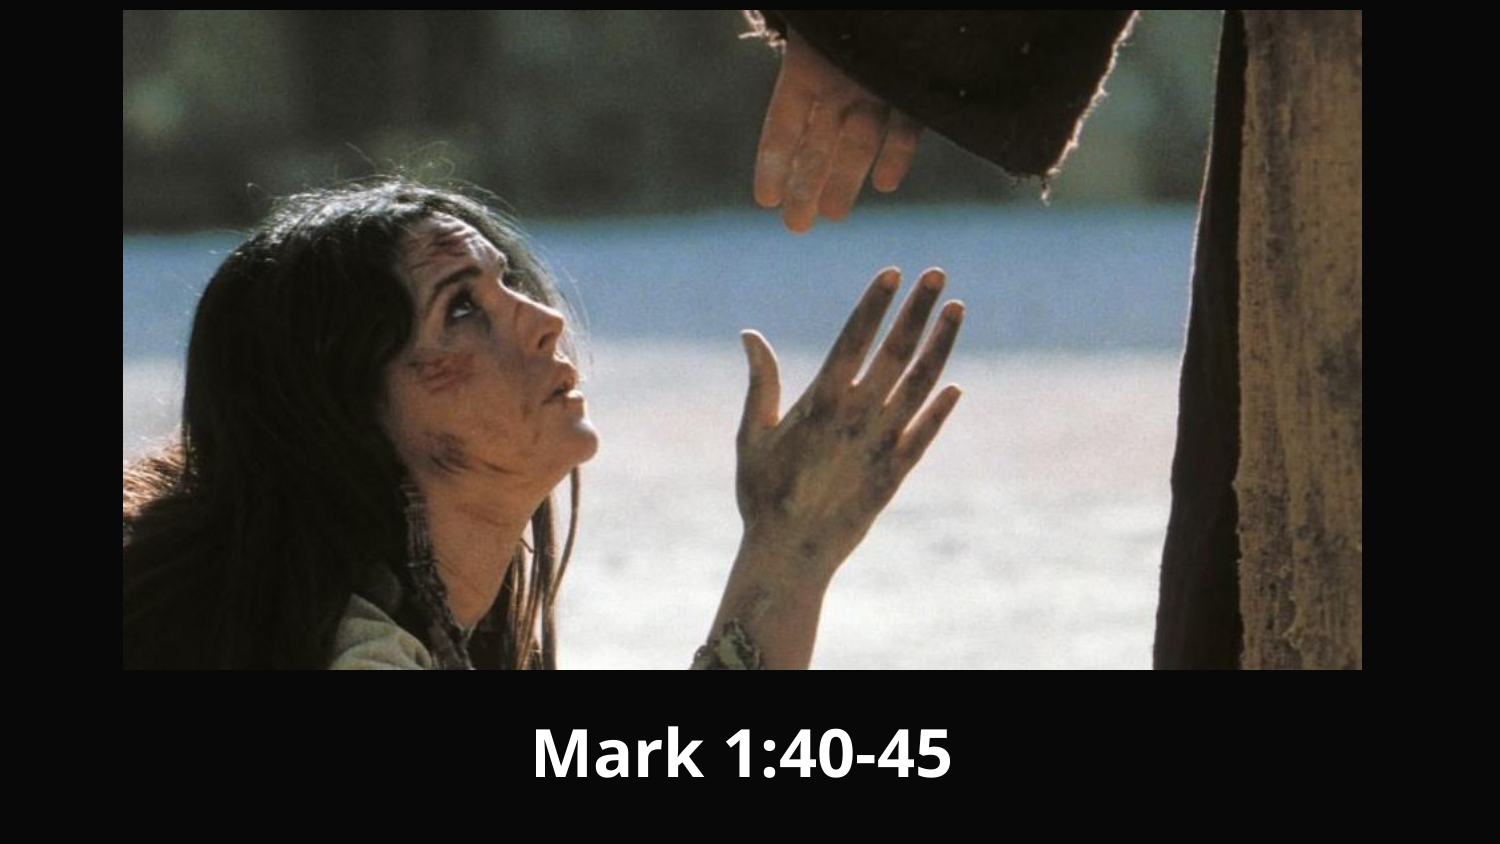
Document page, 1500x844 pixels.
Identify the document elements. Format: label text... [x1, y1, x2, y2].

text_box Mark 1:40-45 [128, 703, 1357, 799]
picture [123, 10, 1362, 671]
